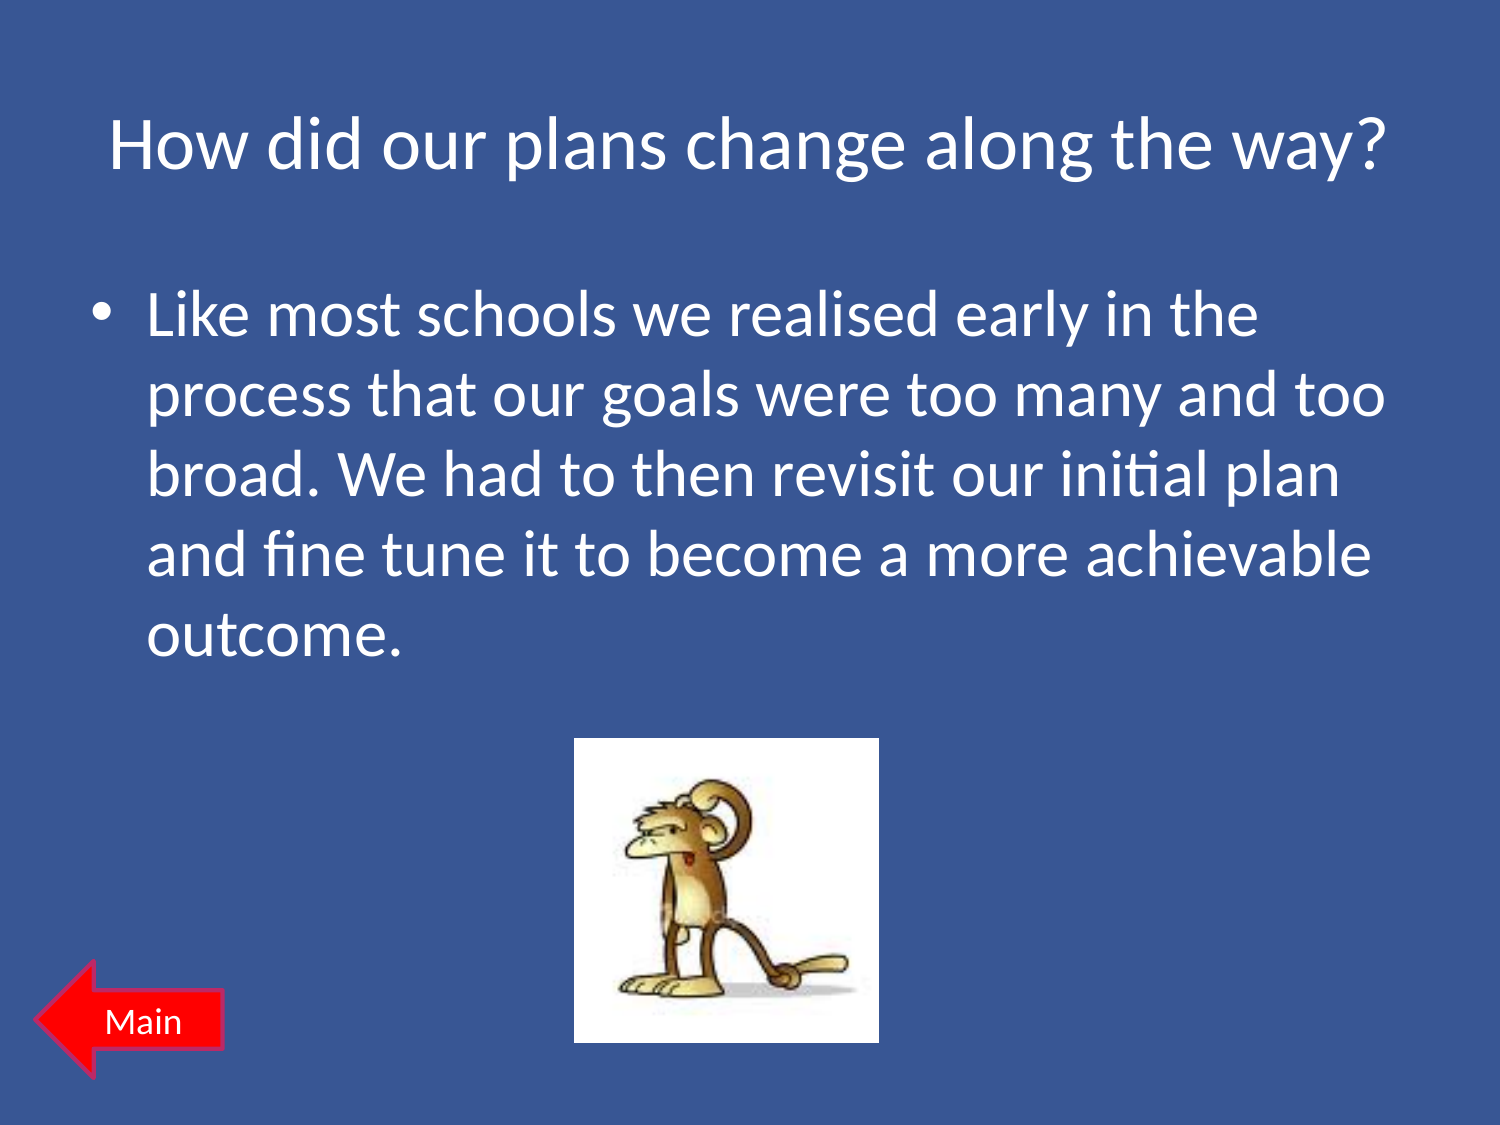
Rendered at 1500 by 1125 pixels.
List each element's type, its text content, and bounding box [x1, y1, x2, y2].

list Like most schools we realised early in the process that our goals were too many and too broad. We had to then revisit our initial plan and fine tune it to become a more achievable outcome. [74, 262, 1426, 1006]
text_box Main [32, 958, 225, 1080]
title How did our plans change along the way? [74, 44, 1426, 233]
picture [573, 738, 880, 1044]
